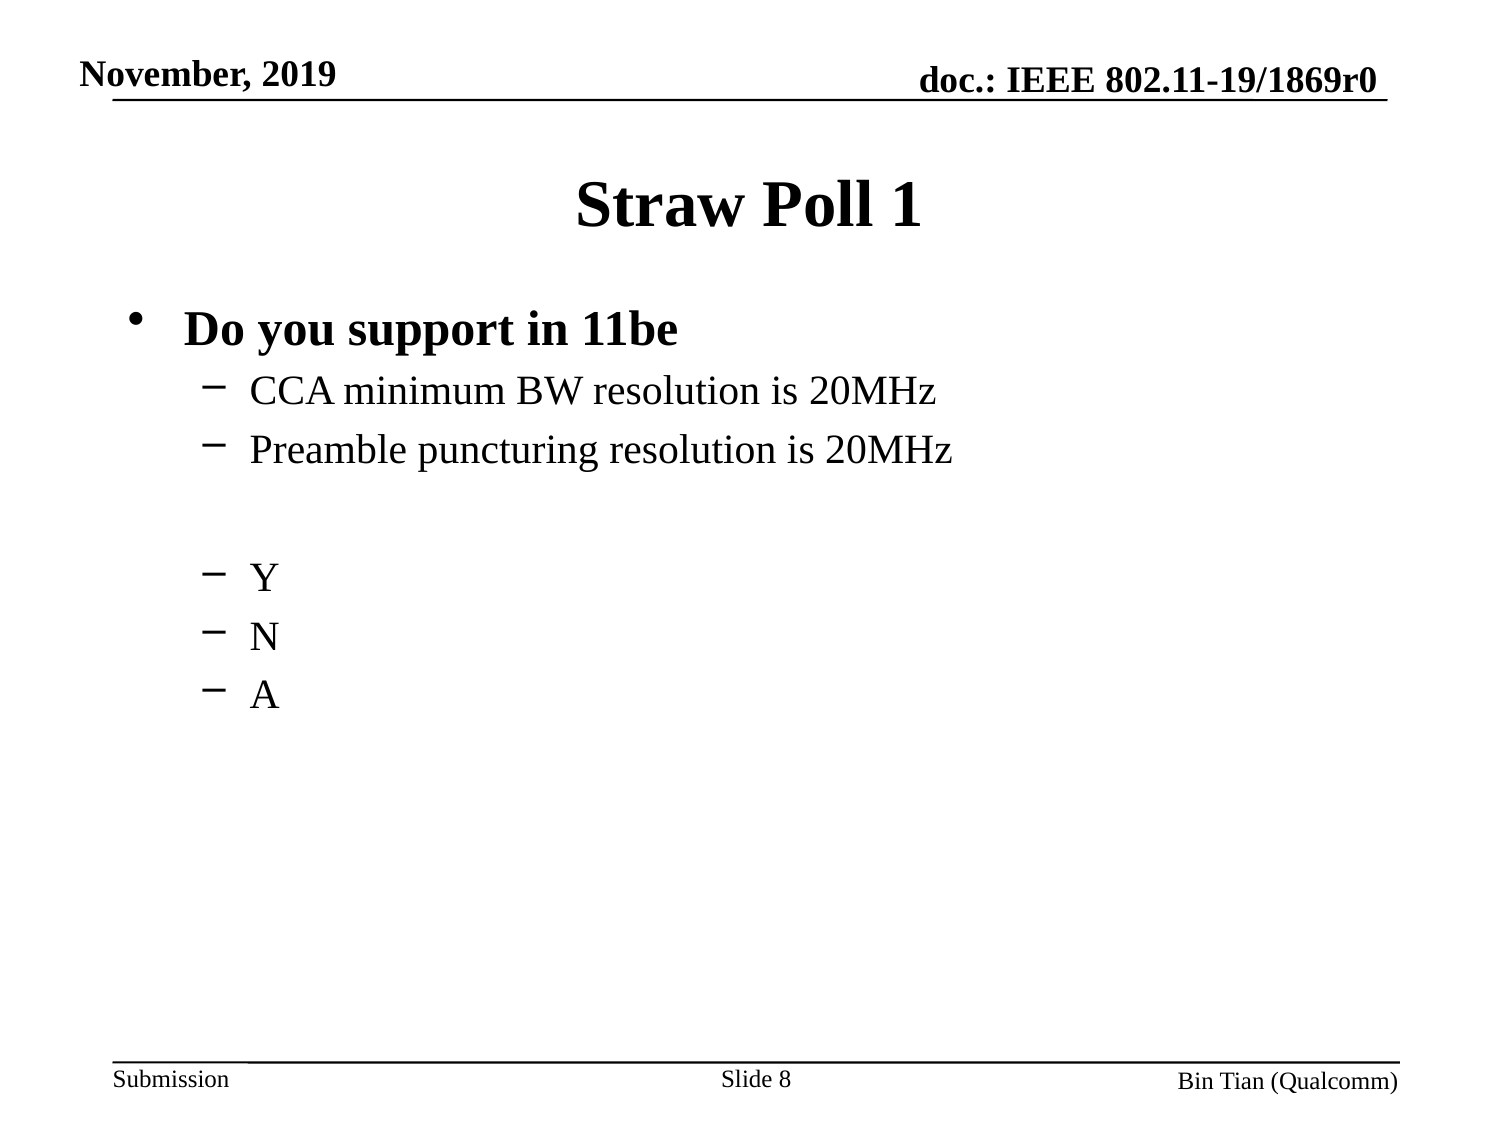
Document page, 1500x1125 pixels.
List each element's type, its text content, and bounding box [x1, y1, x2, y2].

slide_number Slide 8 [712, 1061, 800, 1093]
list Do you support in 11be CCA minimum BW resolution is 20MHz Preamble puncturing resolution is 20MHz Y N A [112, 288, 1388, 963]
title Straw Poll 1 [112, 112, 1388, 288]
